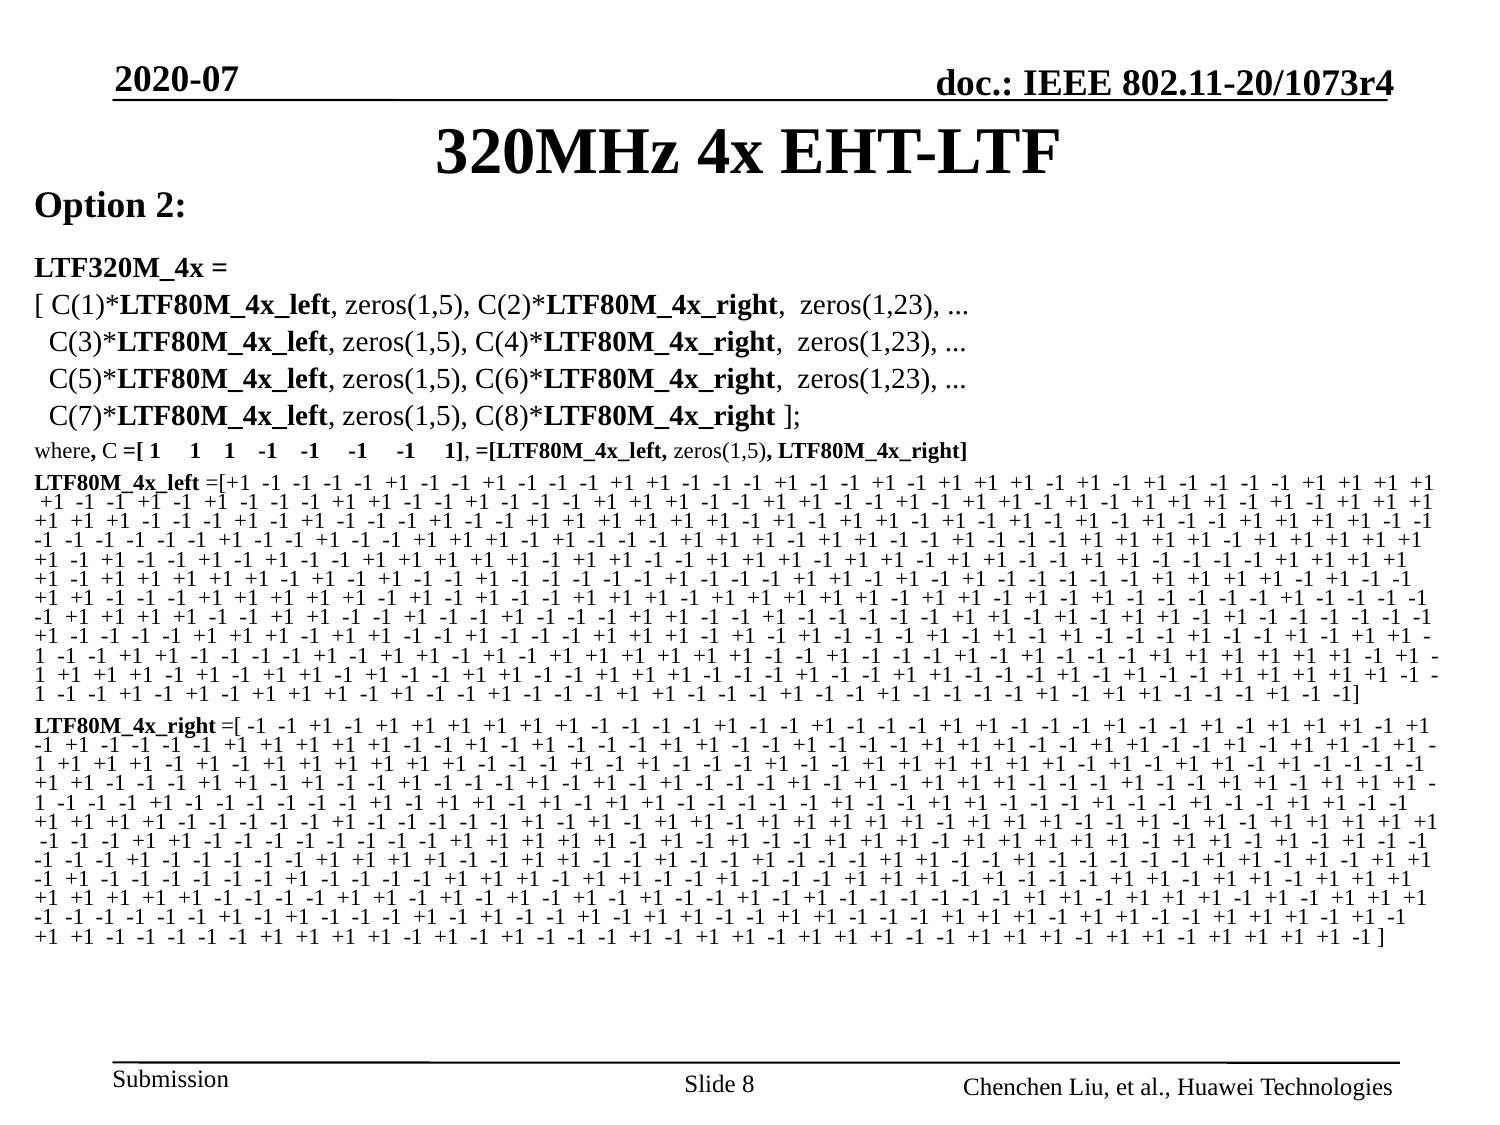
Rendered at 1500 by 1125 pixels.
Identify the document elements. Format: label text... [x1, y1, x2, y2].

slide_number 2020-07 [114, 54, 423, 100]
slide_number Slide 8 [675, 1066, 764, 1125]
title 320MHz 4x EHT-LTF [118, 58, 1394, 235]
list Option 2: [18, 171, 638, 245]
